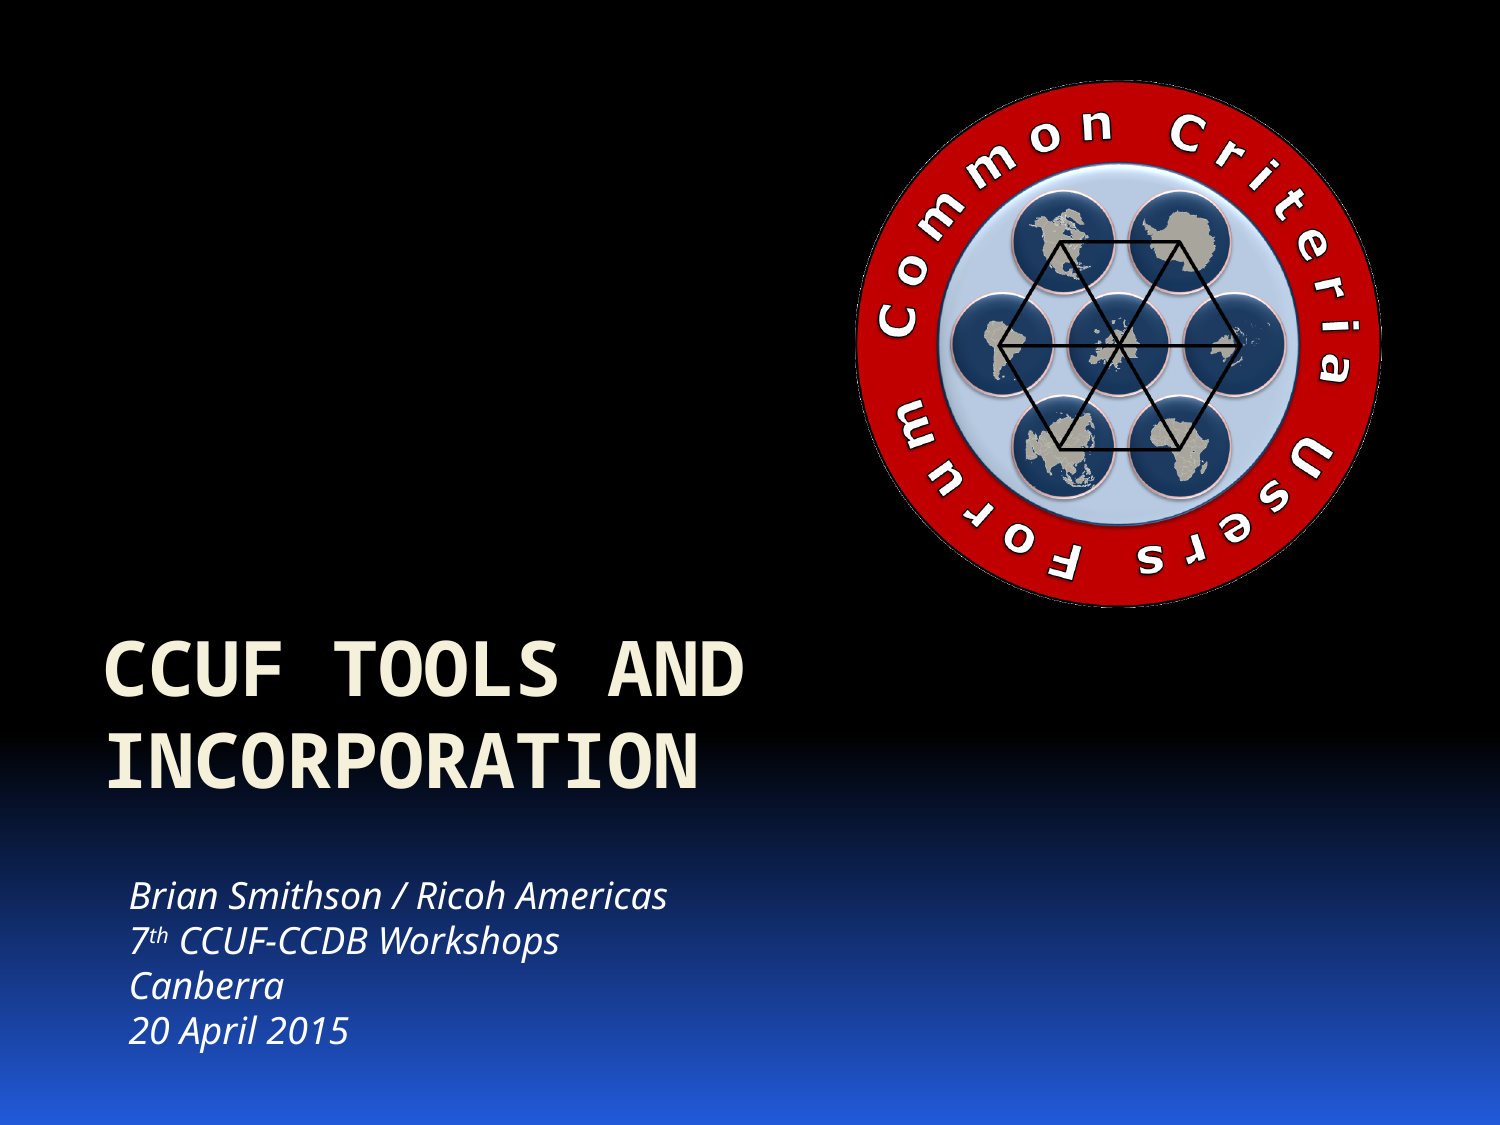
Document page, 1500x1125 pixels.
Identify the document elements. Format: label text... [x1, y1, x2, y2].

subtitle Brian Smithson / Ricoh Americas 7th CCUF-CCDB Workshops Canberra 20 April 2015 [111, 837, 1387, 1060]
title CCUF tools and incorporation [87, 612, 1363, 813]
picture [849, 74, 1388, 613]
